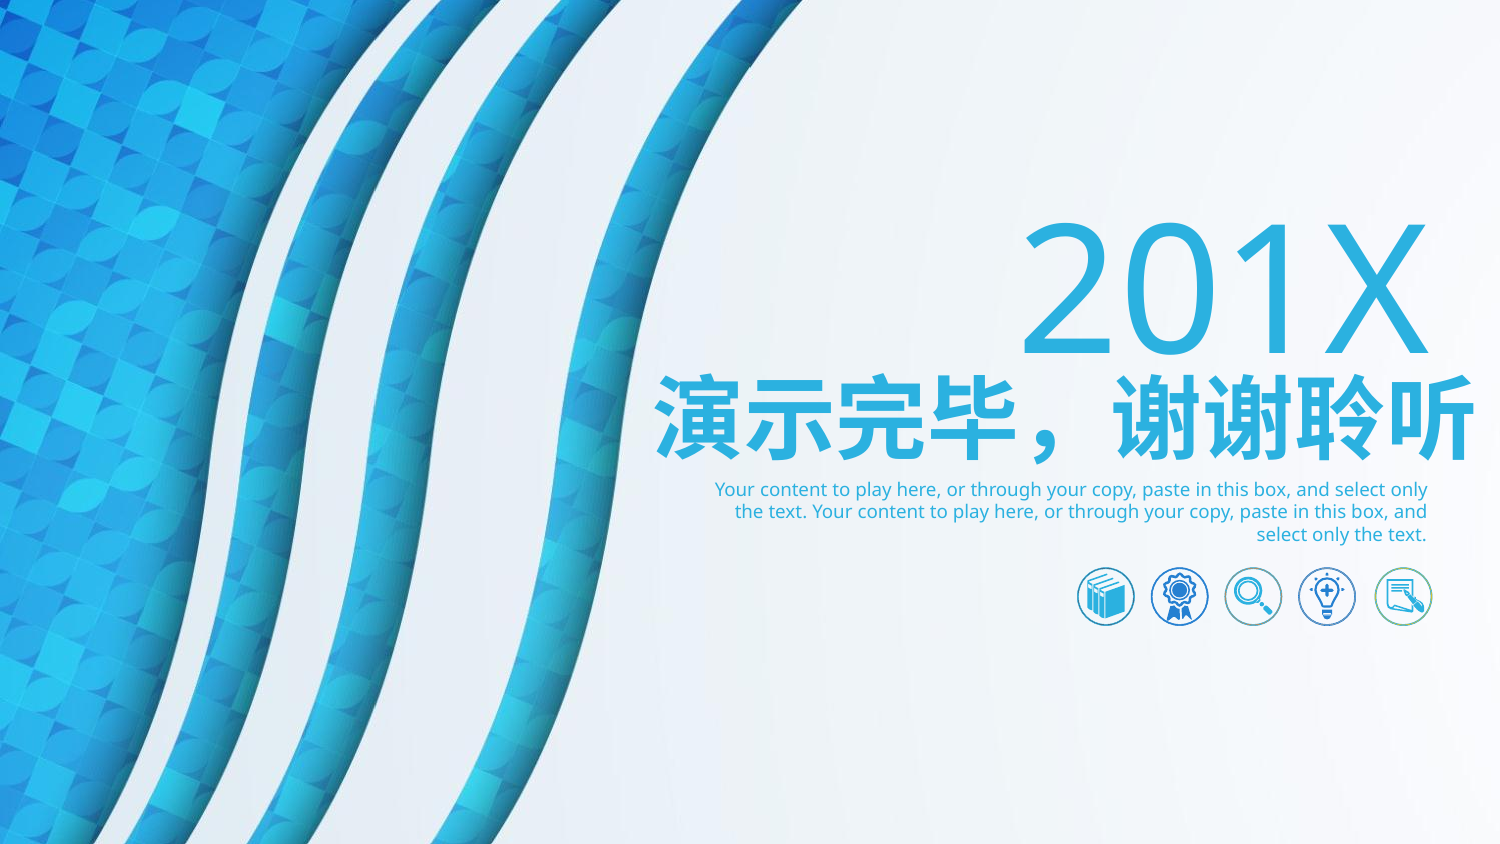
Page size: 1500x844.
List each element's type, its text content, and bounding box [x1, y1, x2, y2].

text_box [1151, 567, 1209, 626]
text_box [1374, 567, 1433, 626]
text_box Your content to play here, or through your copy, paste in this box, and select only the text. Your content to play here, or through your copy, paste in this box, and select only the text. [699, 470, 1442, 553]
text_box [1224, 567, 1283, 626]
text_box 201X [990, 200, 1442, 364]
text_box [1298, 567, 1356, 626]
picture [0, 0, 1500, 844]
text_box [1077, 567, 1135, 626]
text_box 演示完毕，谢谢聆听 [612, 373, 1490, 458]
